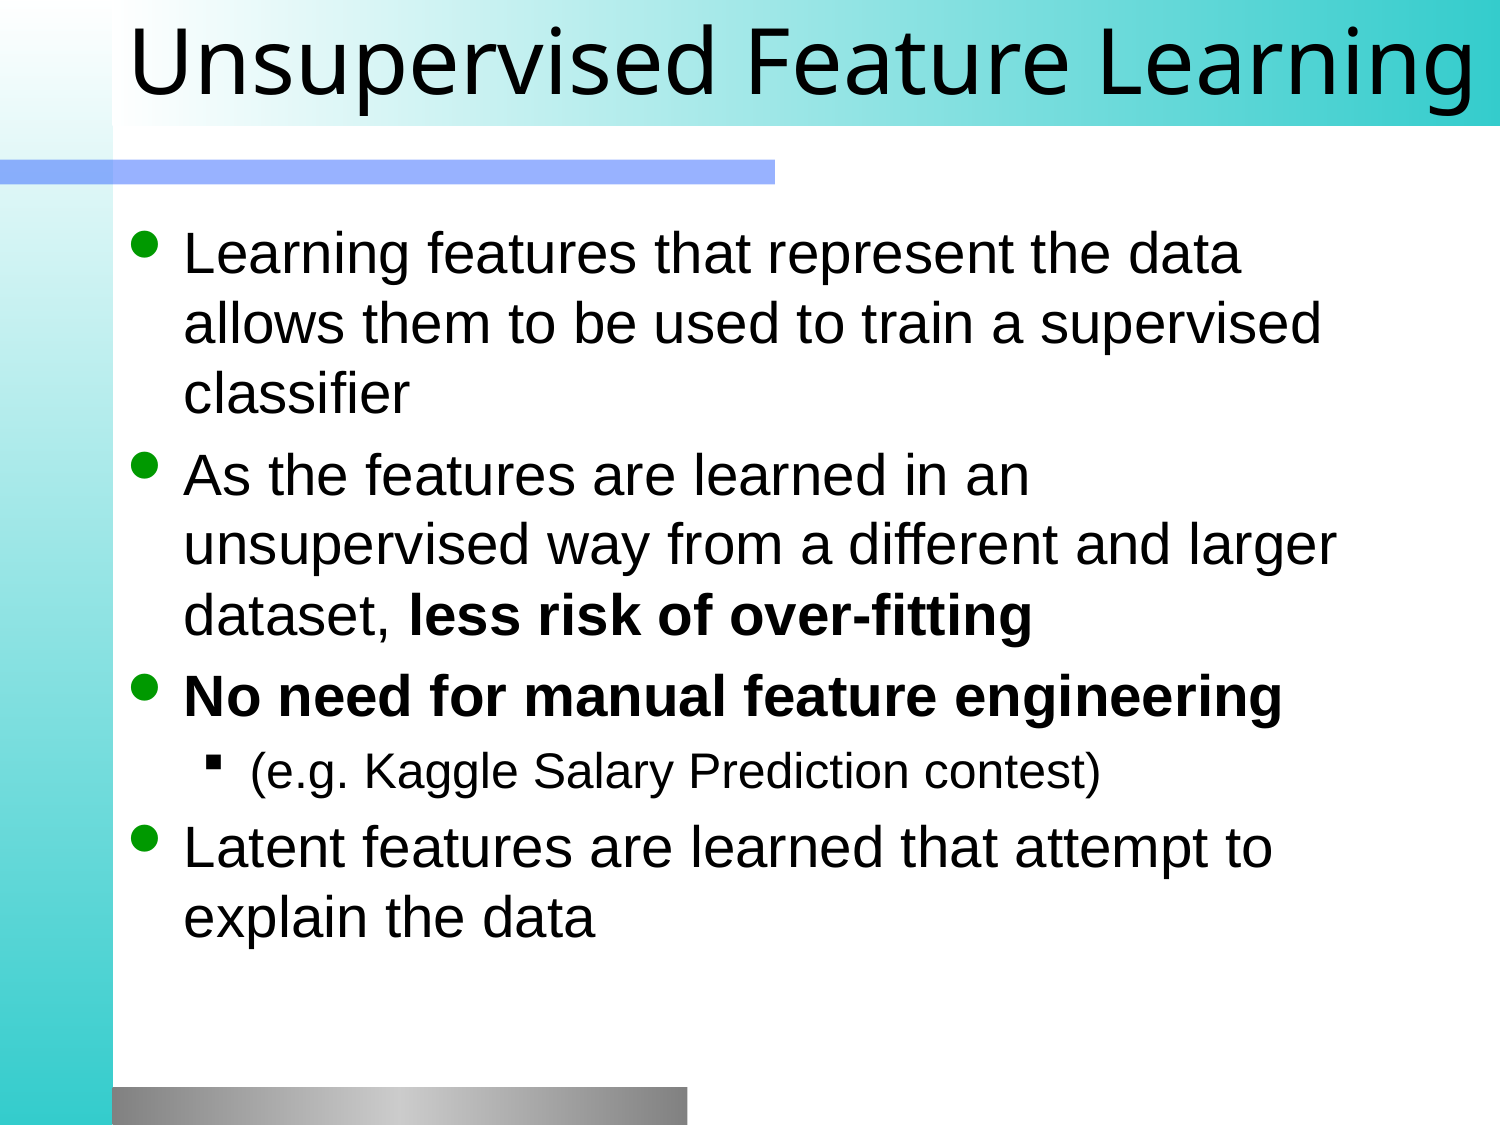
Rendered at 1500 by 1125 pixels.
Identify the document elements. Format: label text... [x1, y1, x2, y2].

list Learning features that represent the data allows them to be used to train a supervised classifier As the features are learned in an unsupervised way from a different and larger dataset, less risk of over-fitting No need for manual feature engineering (e.g. Kaggle Salary Prediction contest) Latent features are learned that attempt to explain the data [112, 207, 1388, 1048]
title Unsupervised Feature Learning [112, 0, 1500, 121]
